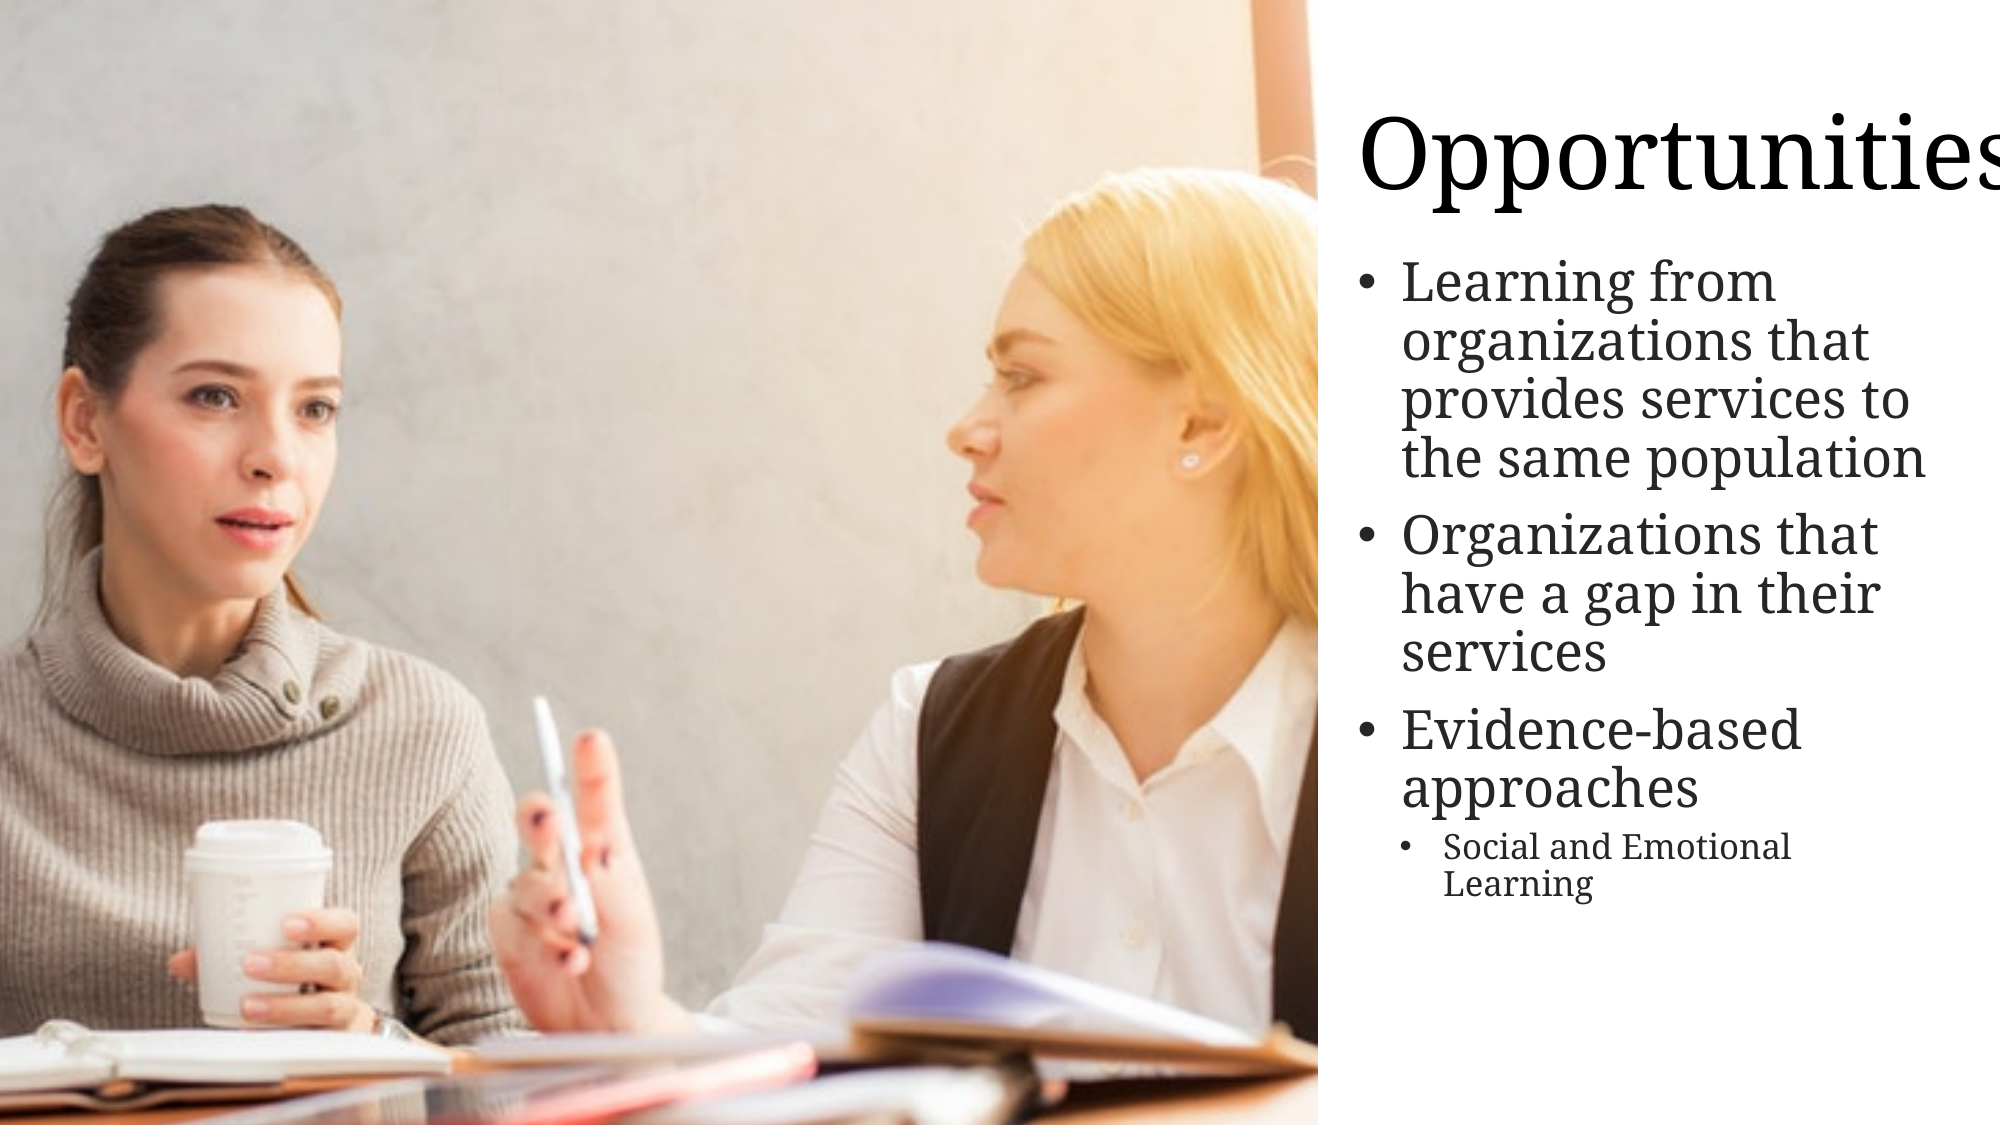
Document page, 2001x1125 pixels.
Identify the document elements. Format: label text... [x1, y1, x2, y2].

title Opportunities [1342, 0, 2000, 219]
picture [0, 0, 1318, 1125]
list Learning from organizations that provides services to the same population Organizations that have a gap in their services Evidence-based approaches Social and Emotional Learning [1342, 247, 1948, 976]
